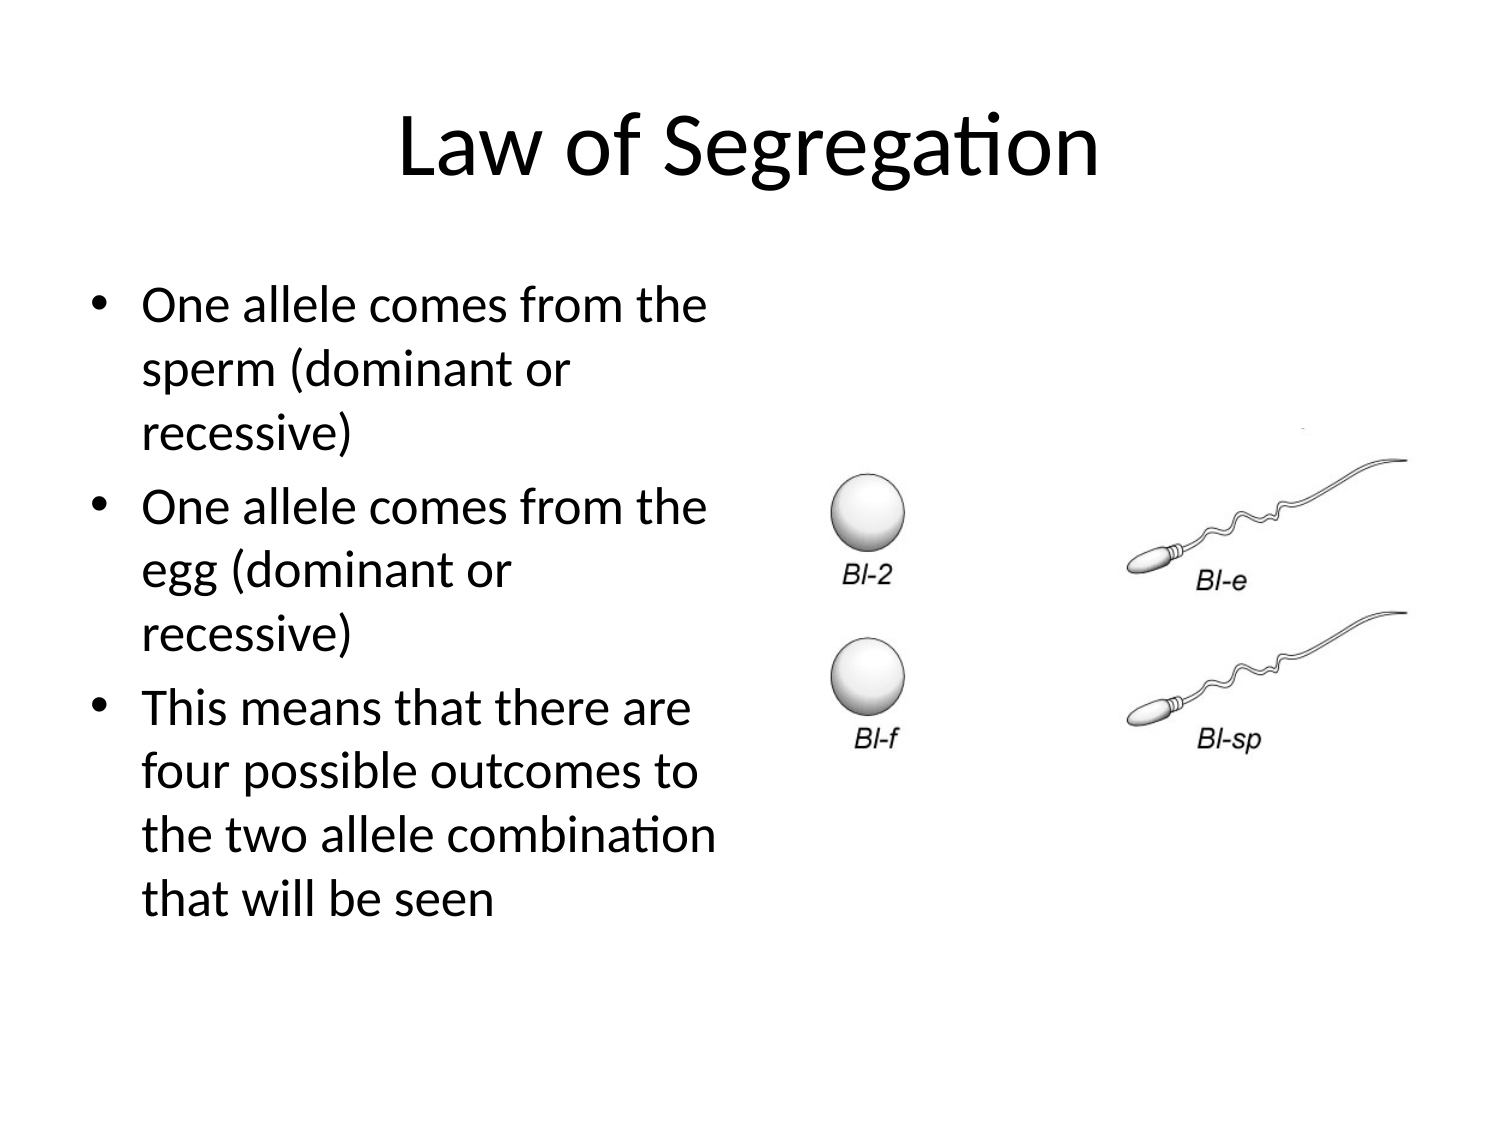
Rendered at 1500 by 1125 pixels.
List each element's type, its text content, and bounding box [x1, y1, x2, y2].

list One allele comes from the sperm (dominant or recessive) One allele comes from the egg (dominant or recessive) This means that there are four possible outcomes to the two allele combination that will be seen [75, 262, 738, 1005]
picture [762, 428, 1418, 761]
title Law of Segregation [75, 45, 1425, 233]
